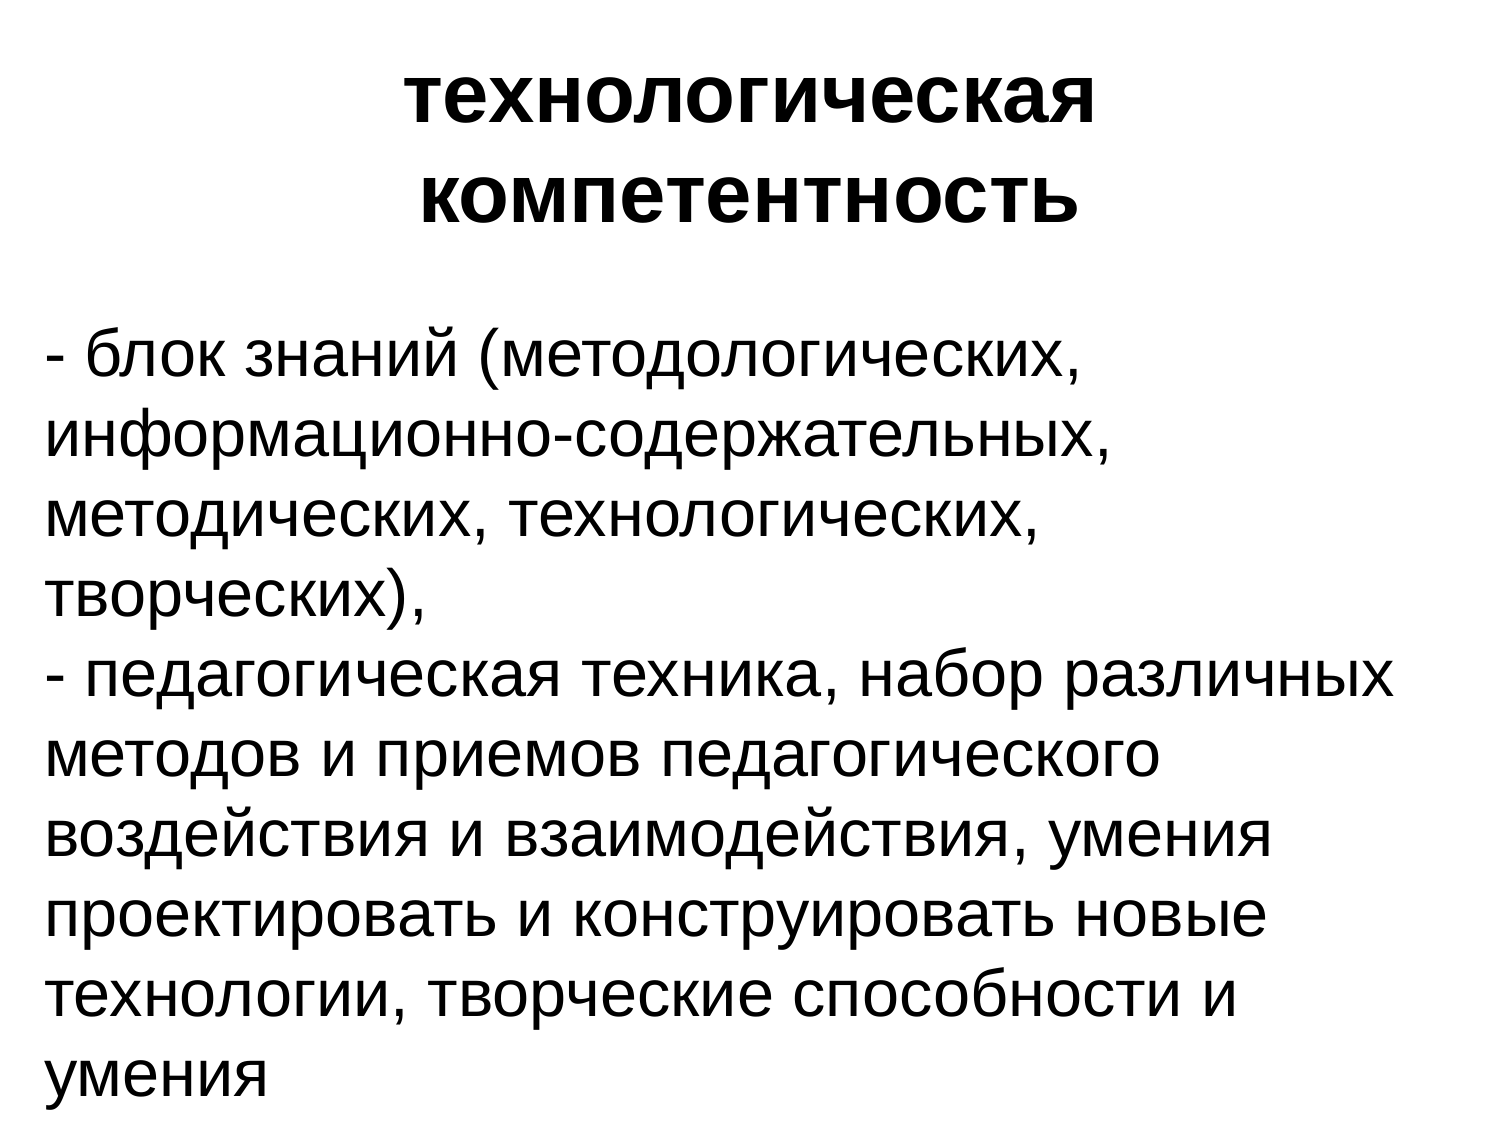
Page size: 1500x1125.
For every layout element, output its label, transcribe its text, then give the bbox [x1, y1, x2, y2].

text_box - блок знаний (методологических, информационно-содержательных, методических, технологических, творческих), - педагогическая техника, набор различных методов и приемов педагогического воздействия и взаимодействия, умения проектировать и конструировать новые технологии, творческие способности и умения [29, 302, 1459, 1117]
title технологическая компетентность [75, 45, 1425, 233]
